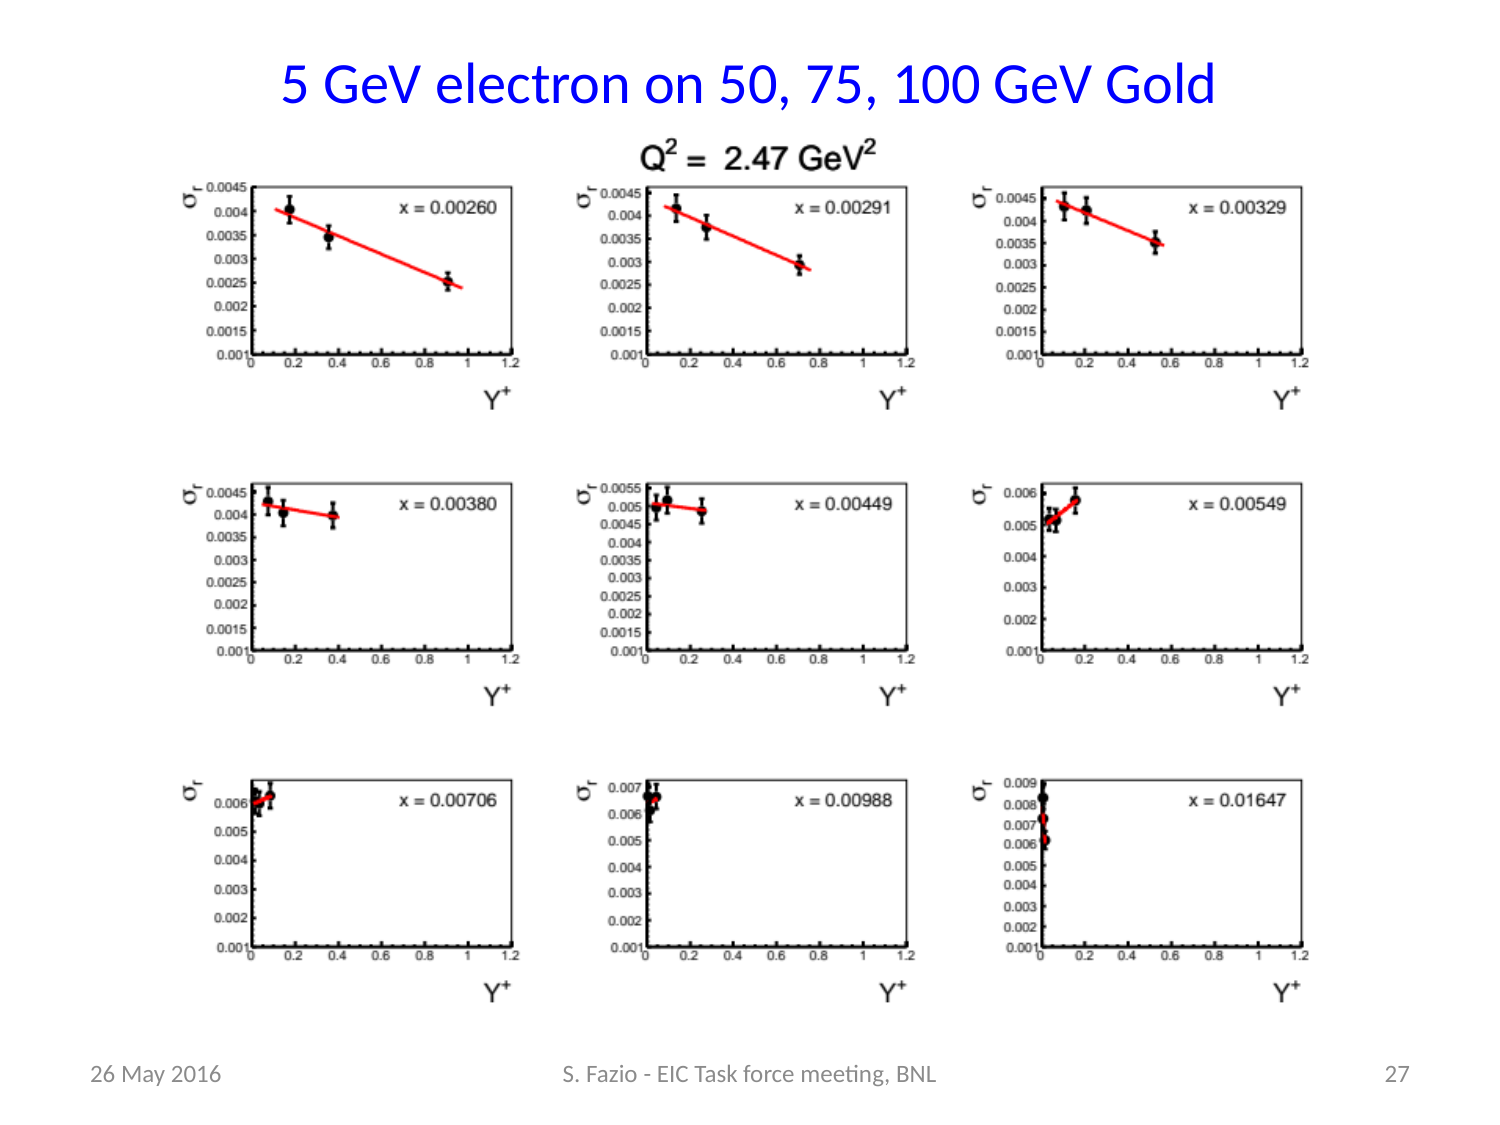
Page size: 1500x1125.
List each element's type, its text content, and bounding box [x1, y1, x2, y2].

picture [166, 122, 1349, 1009]
text_box 5 GeV electron on 50, 75, 100 GeV Gold [265, 37, 1233, 121]
slide_number 27 [1074, 1042, 1425, 1103]
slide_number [75, 1042, 425, 1103]
footer S. Fazio - EIC Task force meeting, BNL [512, 1042, 988, 1103]
